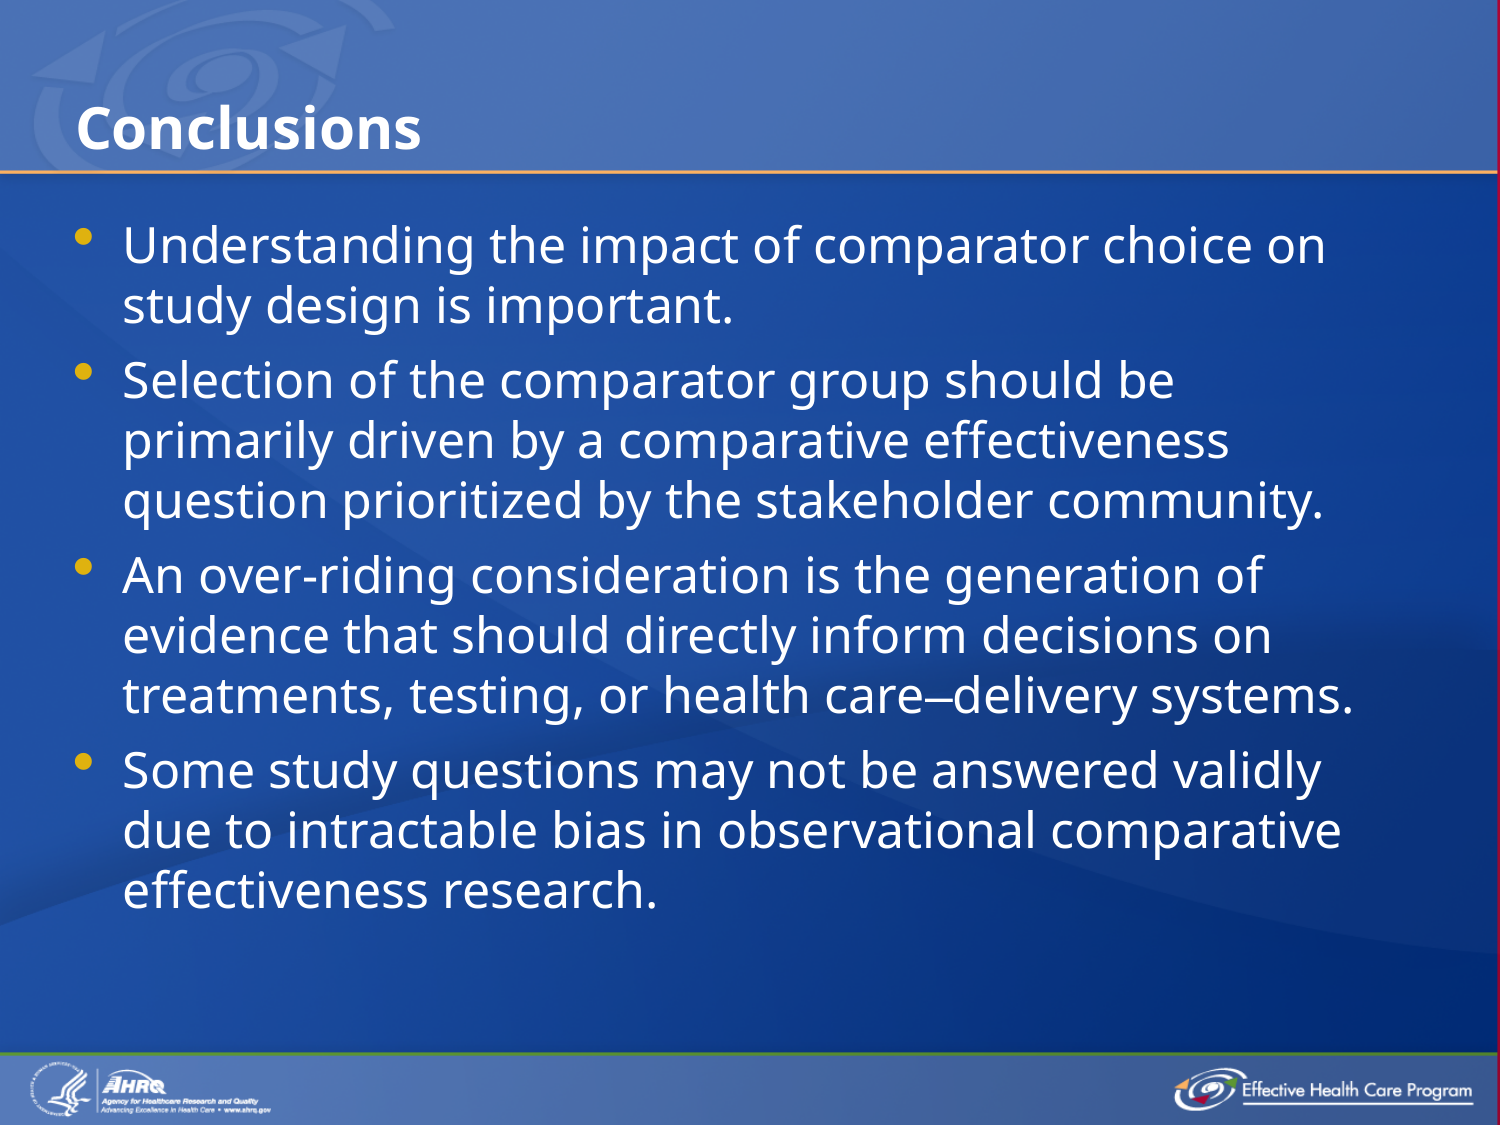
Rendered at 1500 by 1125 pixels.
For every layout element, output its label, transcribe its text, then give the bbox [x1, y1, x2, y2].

list Understanding the impact of comparator choice on study design is important. Selection of the comparator group should be primarily driven by a comparative effectiveness question prioritized by the stakeholder community. An over-riding consideration is the generation of evidence that should directly inform decisions on treatments, testing, or health care–delivery systems. Some study questions may not be answered validly due to intractable bias in observational comparative effectiveness research. [75, 213, 1400, 1005]
title Conclusions [75, 21, 1425, 163]
picture [0, 0, 1500, 1125]
